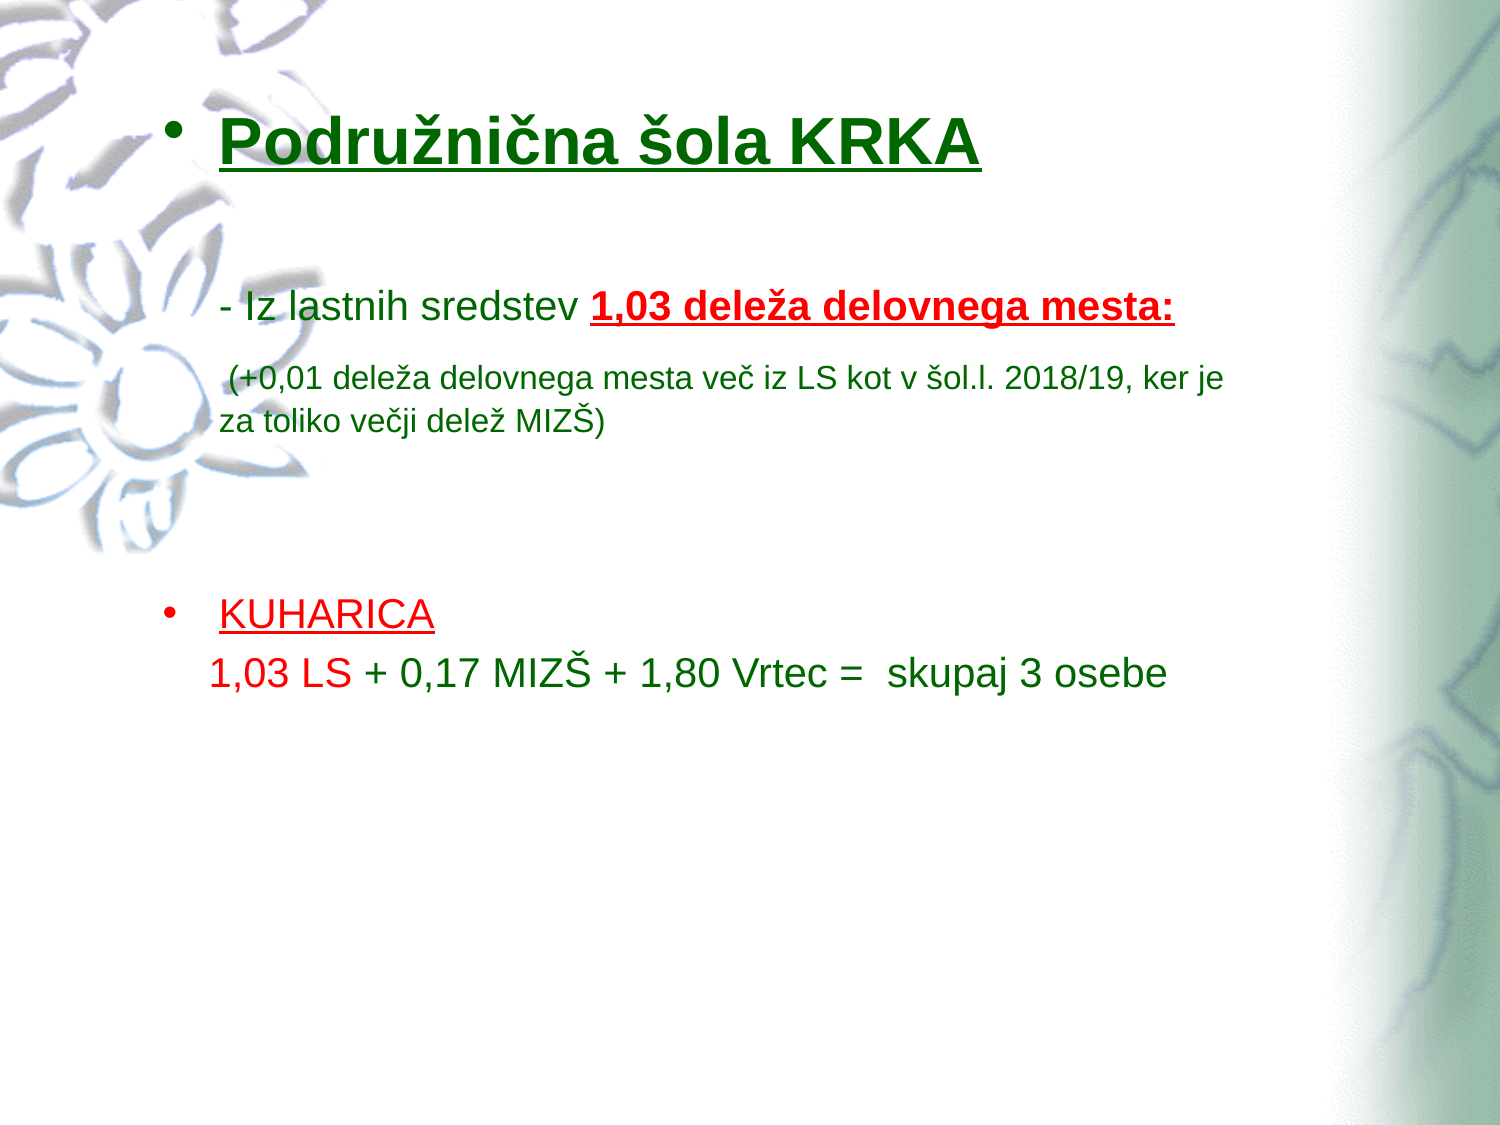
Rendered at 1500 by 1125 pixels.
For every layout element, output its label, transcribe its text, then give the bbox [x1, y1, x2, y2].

picture [0, 0, 1500, 1125]
list Podružnična šola KRKA - Iz lastnih sredstev 1,03 deleža delovnega mesta: (+0,01 deleža delovnega mesta več iz LS kot v šol.l. 2018/19, ker je za toliko večji delež MIZŠ) KUHARICA 1,03 LS + 0,17 MIZŠ + 1,80 Vrtec = skupaj 3 osebe [147, 90, 1264, 989]
